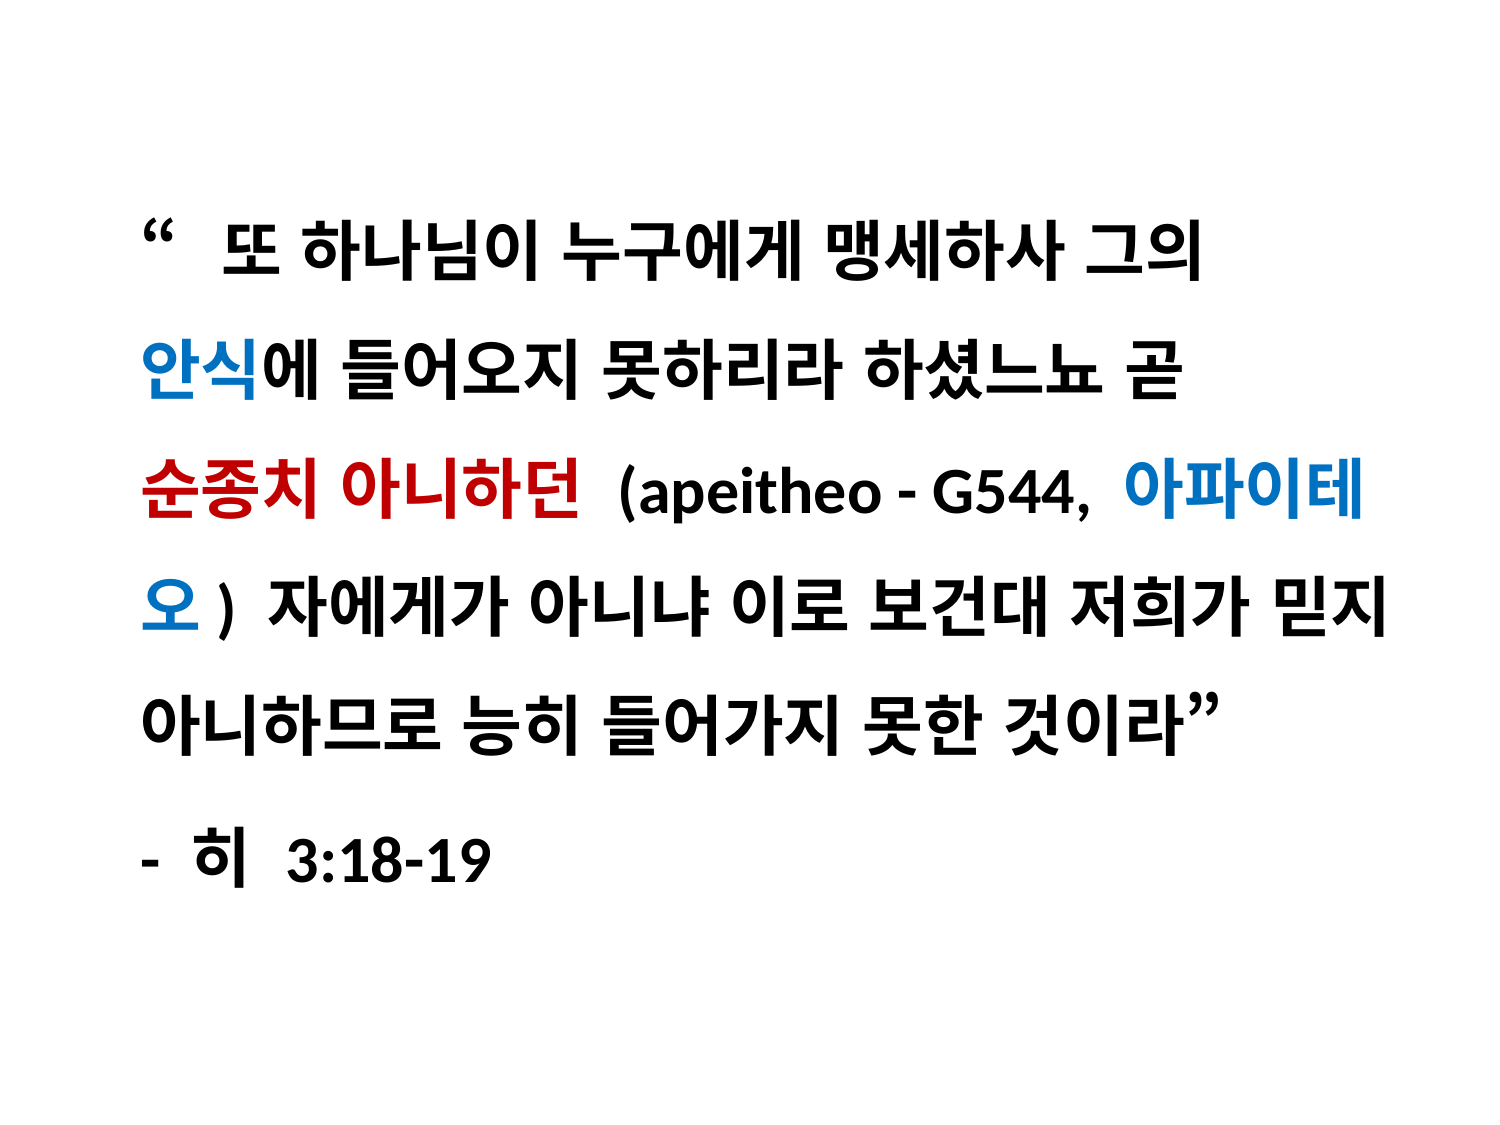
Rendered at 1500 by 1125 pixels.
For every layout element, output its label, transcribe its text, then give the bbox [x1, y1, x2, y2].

list “또 하나님이 누구에게 맹세하사 그의 안식에 들어오지 못하리라 하셨느뇨 곧 순종치 아니하던 (apeitheo - G544, 아파이테오) 자에게가 아니냐 이로 보건대 저희가 믿지 아니하므로 능히 들어가지 못한 것이라” - 히 3:18-19 [125, 162, 1475, 905]
